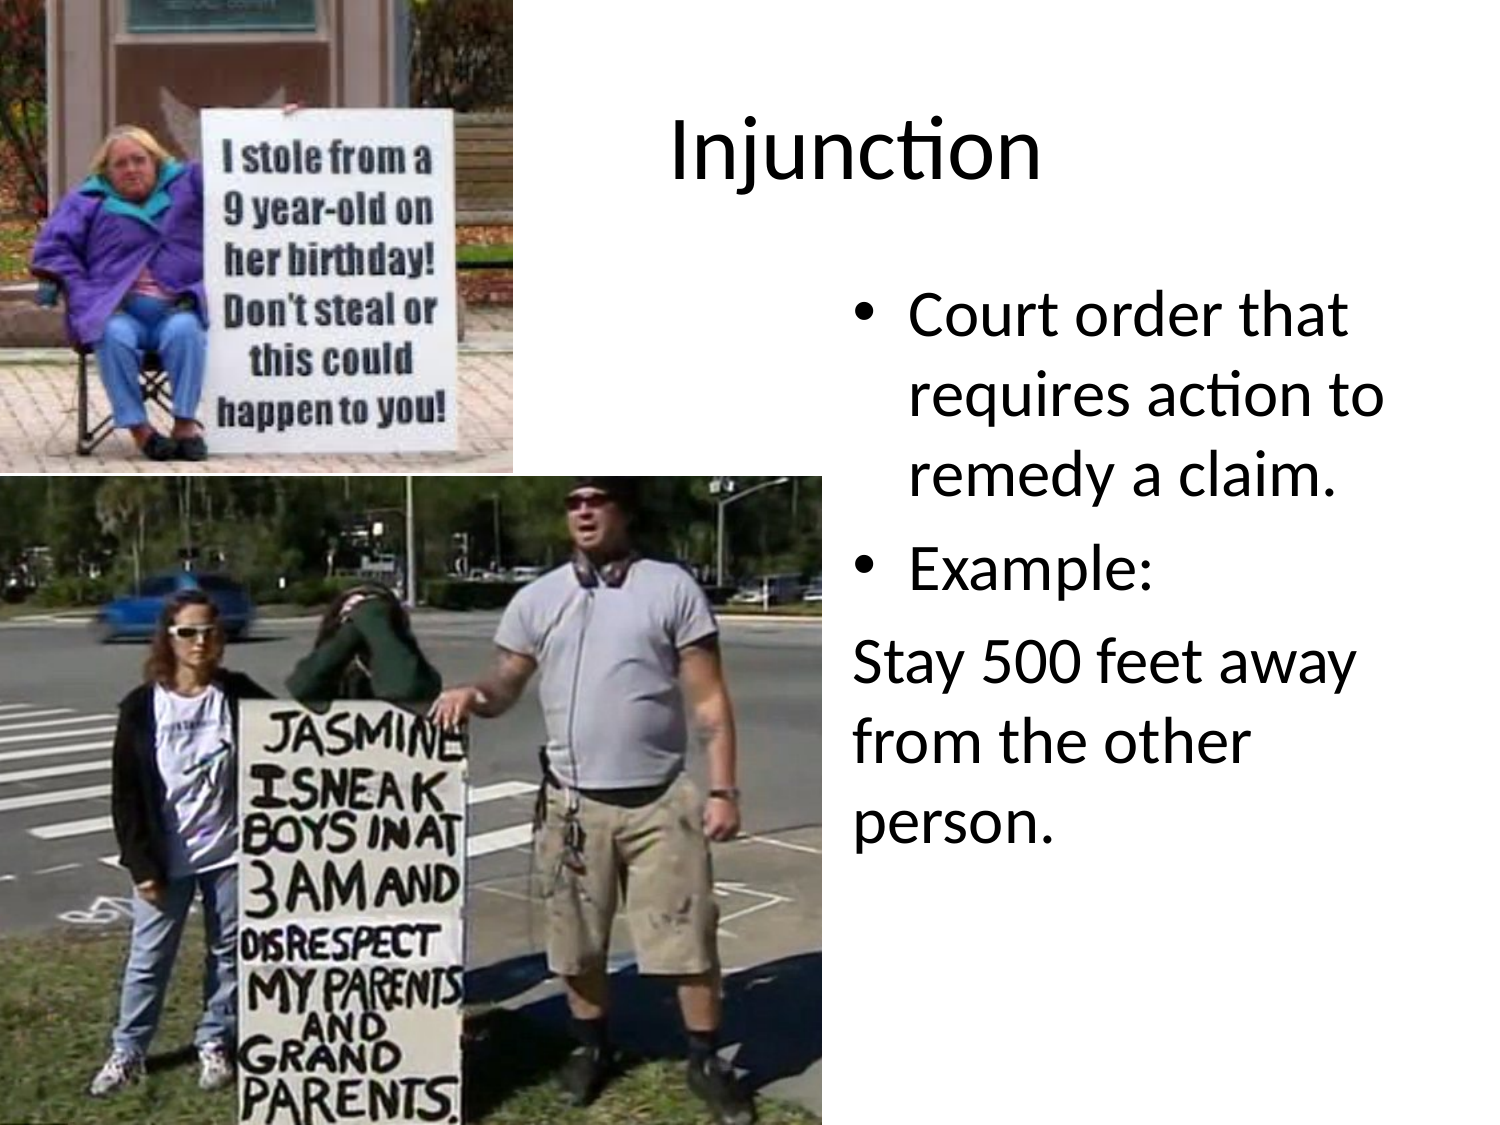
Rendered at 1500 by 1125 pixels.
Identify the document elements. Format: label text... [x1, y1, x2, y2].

picture [0, 0, 513, 474]
list Court order that requires action to remedy a claim. Example: Stay 500 feet away from the other person. [837, 262, 1425, 1005]
title Injunction [516, 49, 1325, 237]
picture [0, 476, 822, 1125]
